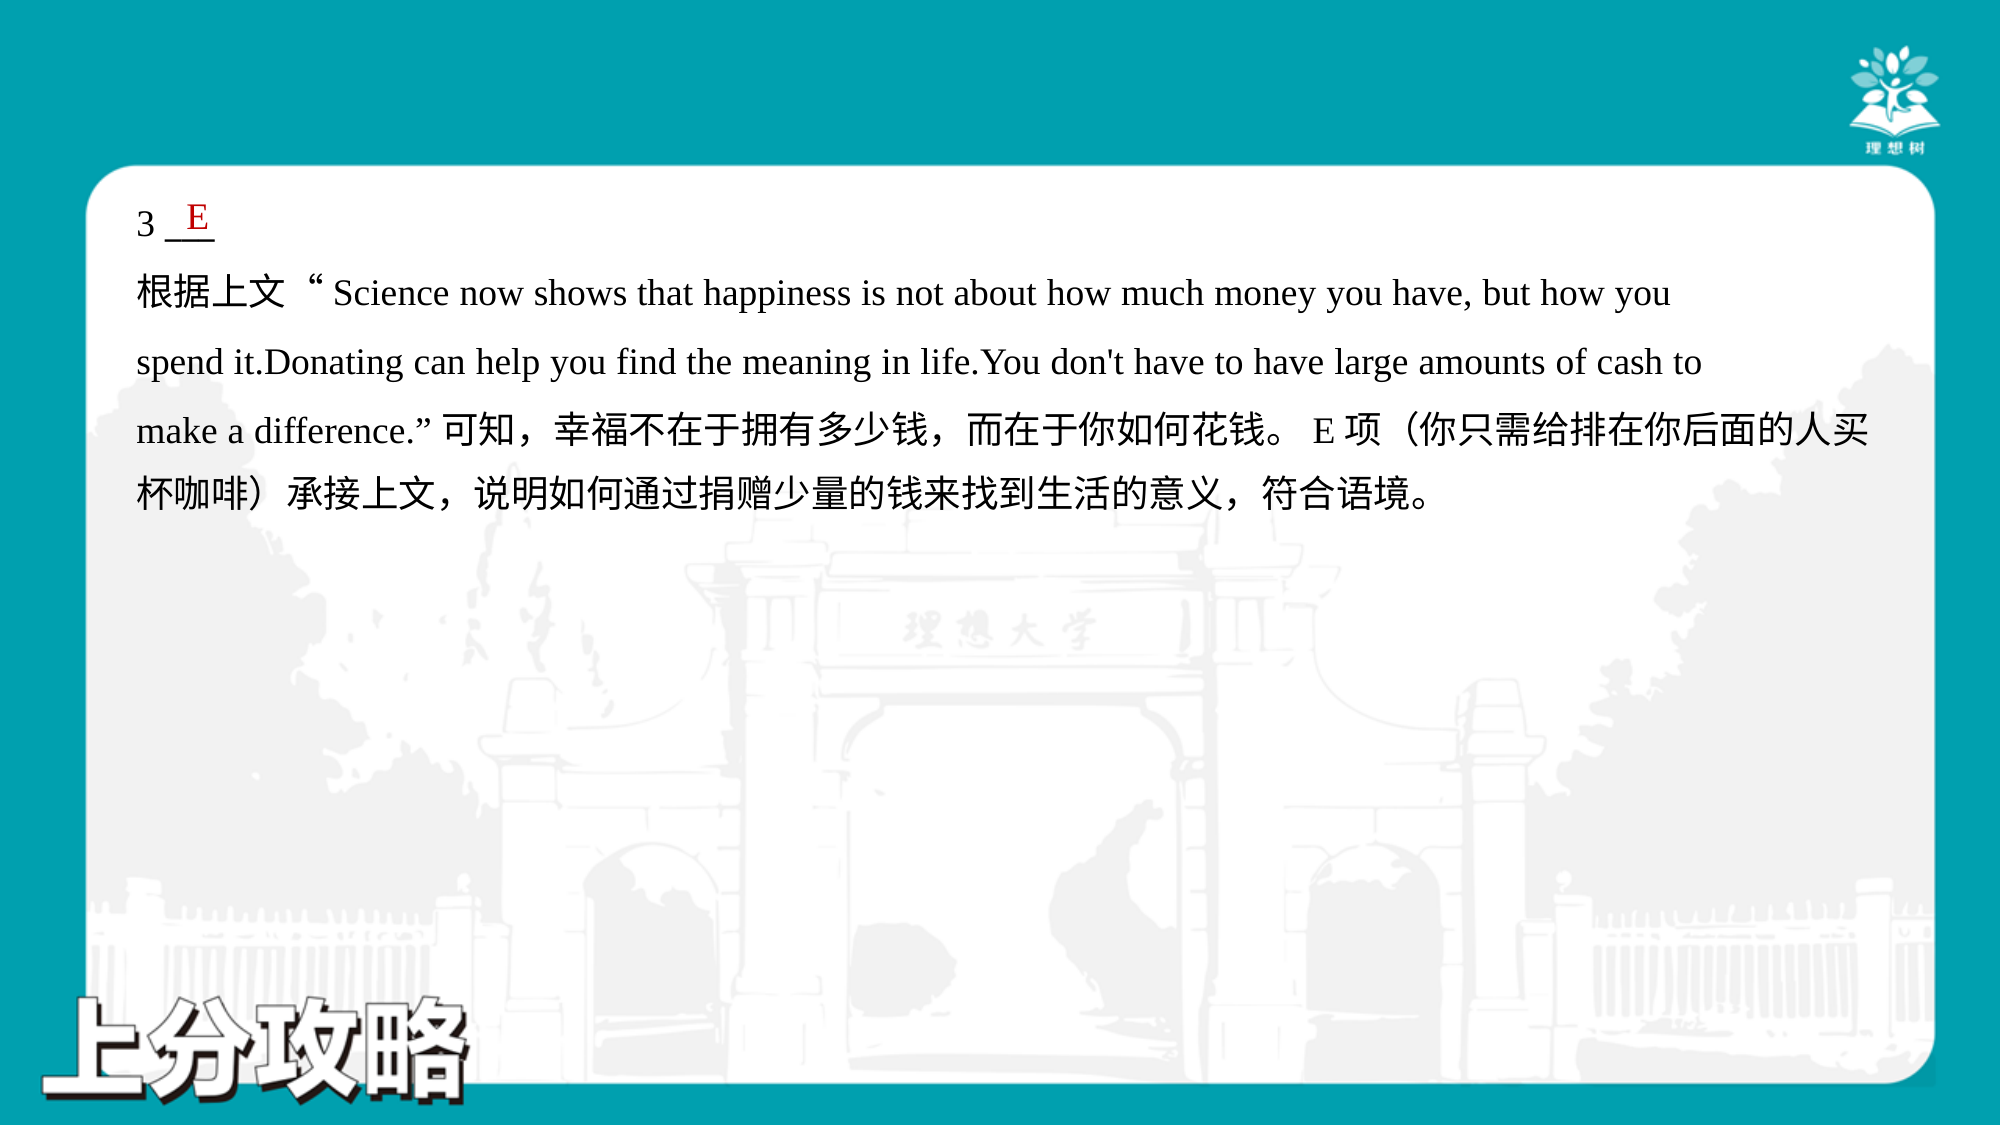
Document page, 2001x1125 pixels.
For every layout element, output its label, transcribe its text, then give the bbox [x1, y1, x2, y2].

text_box 3 ___ [136, 176, 1865, 237]
text_box E [172, 170, 224, 230]
text_box 根据上文“Science now shows that happiness is not about how much money you have, but how you spend it.Donating can help you find the meaning in life.You don't have to have large amounts of cash to make a difference.”可知，幸福不在于拥有多少钱，而在于你如何花钱。E项（你只需给排在你后面的人买 杯咖啡）承接上文，说明如何通过捐赠少量的钱来找到生活的意义，符合语境。 [136, 244, 1865, 509]
picture [0, 0, 2000, 1125]
